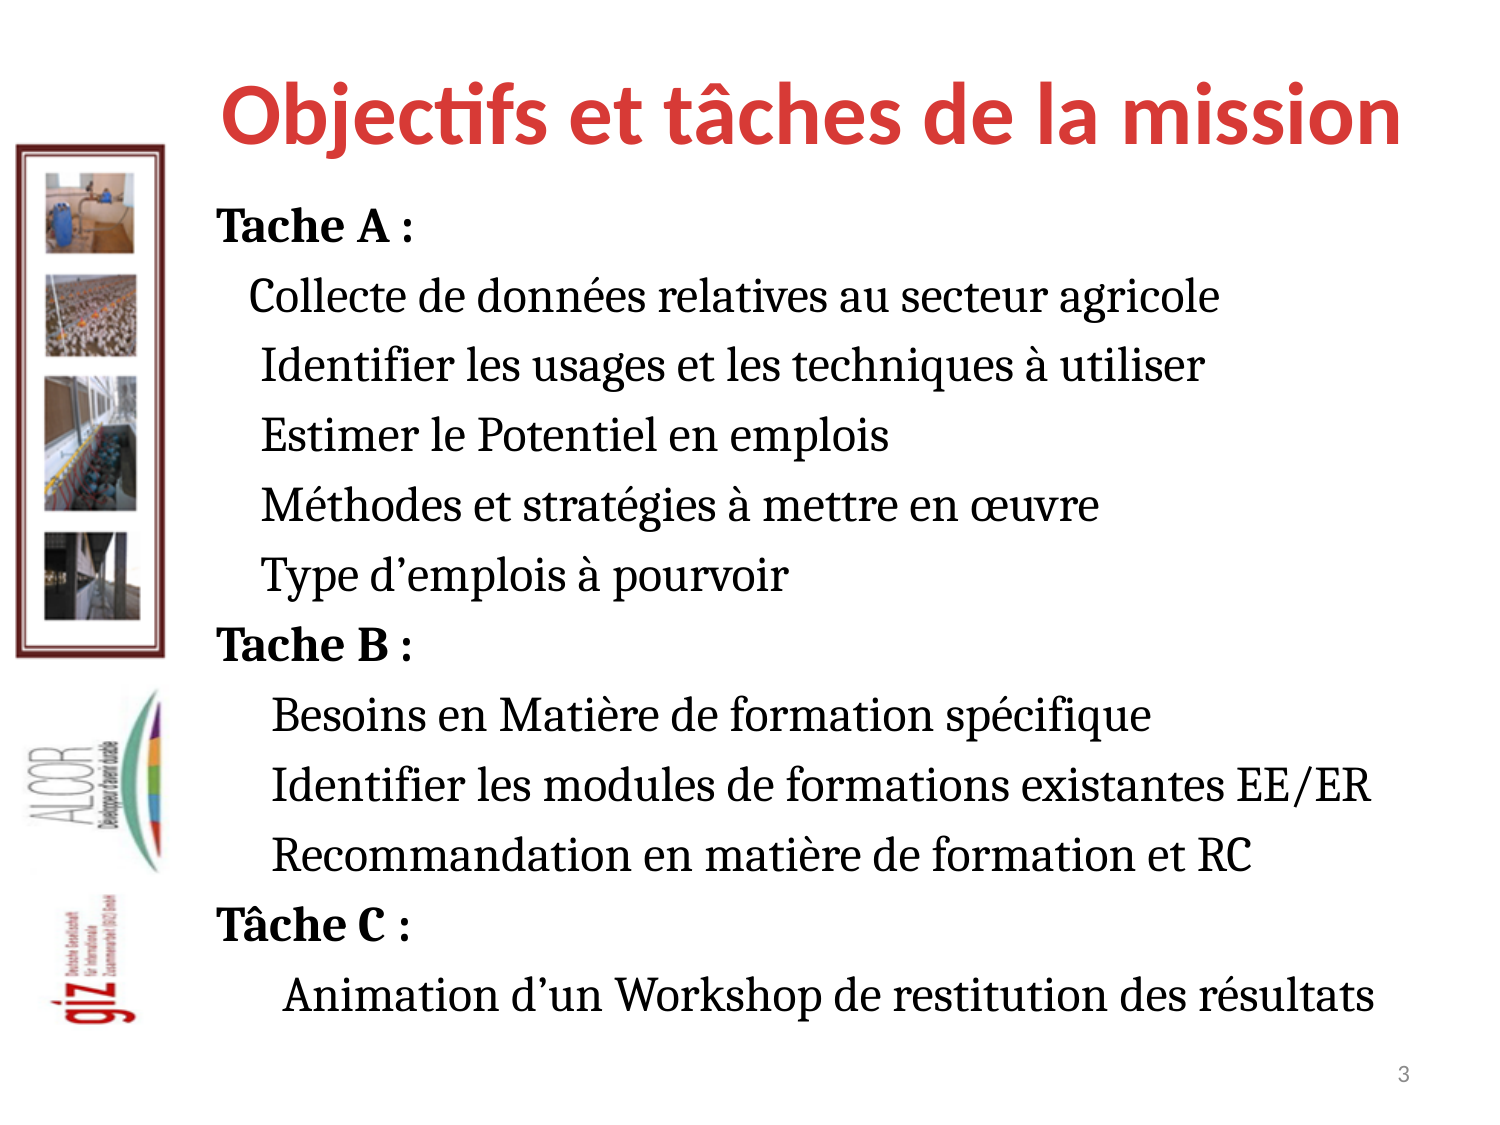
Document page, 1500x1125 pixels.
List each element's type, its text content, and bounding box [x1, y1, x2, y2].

picture [11, 136, 179, 1041]
list Tache A : Collecte de données relatives au secteur agricole Identifier les usages et les techniques à utiliser Estimer le Potentiel en emplois Méthodes et stratégies à mettre en œuvre Type d’emplois à pourvoir Tache B : Besoins en Matière de formation spécifique Identifier les modules de formations existantes EE/ER Recommandation en matière de formation et RC Tâche C : Animation d’un Workshop de restitution des résultats [201, 184, 1471, 1094]
title Objectifs et tâches de la mission [201, 45, 1425, 173]
slide_number 3 [1074, 1042, 1425, 1103]
